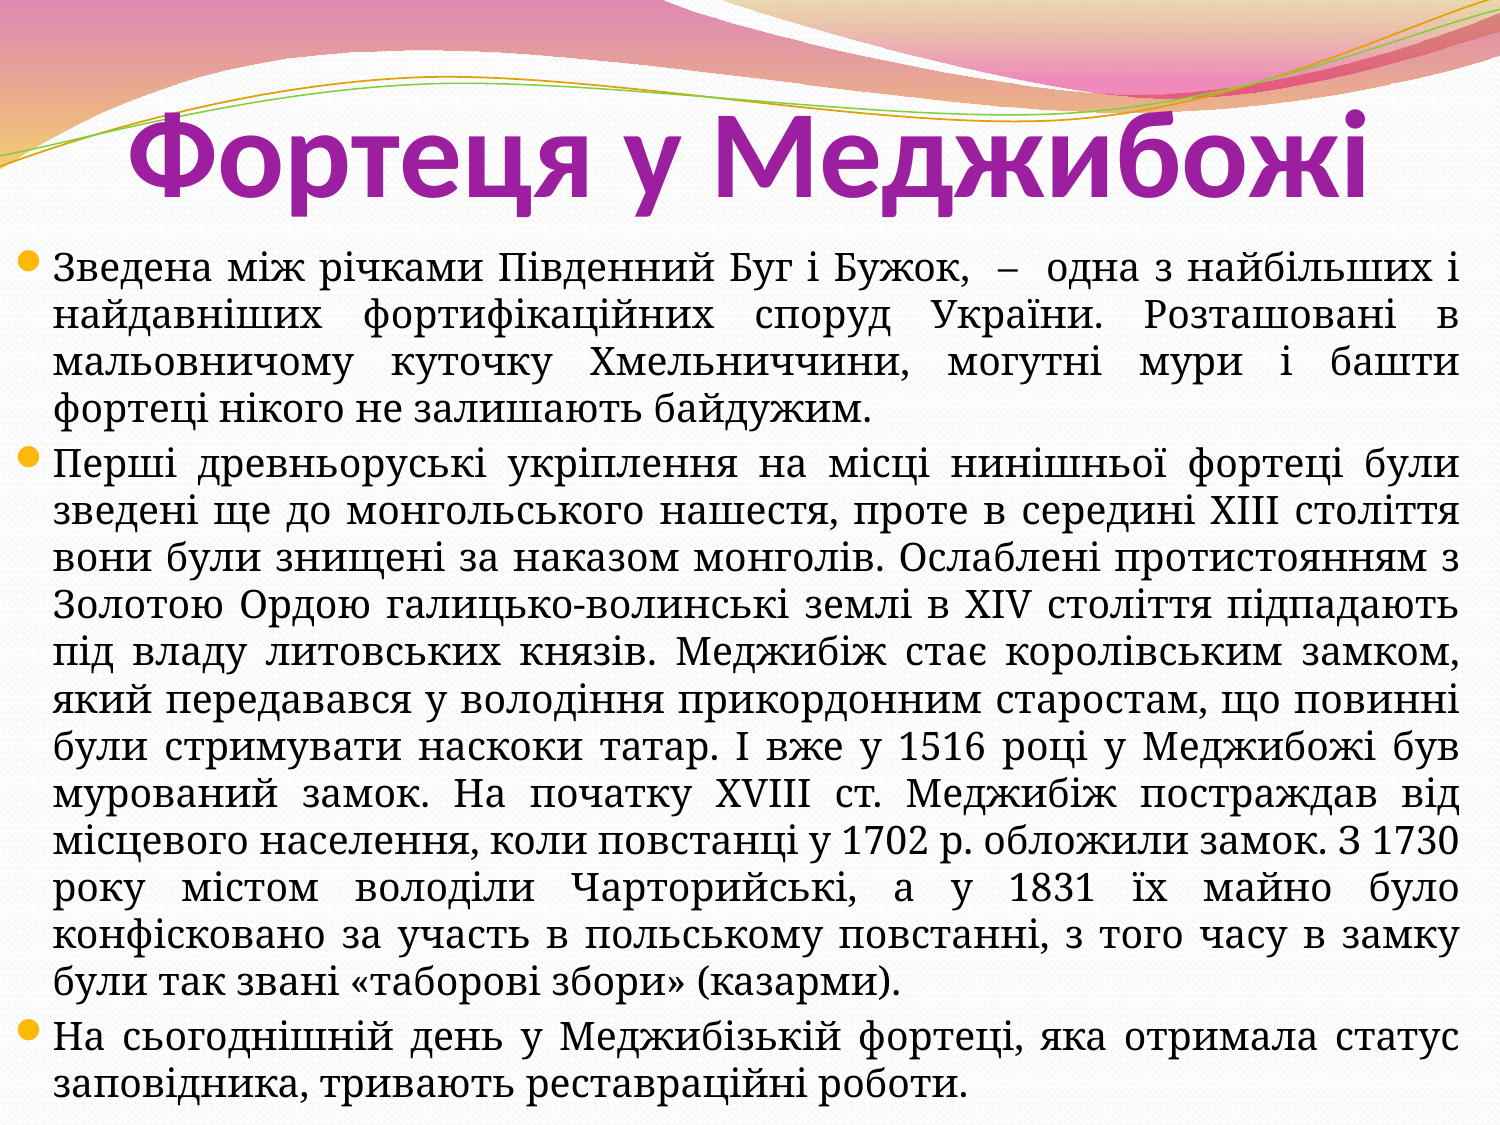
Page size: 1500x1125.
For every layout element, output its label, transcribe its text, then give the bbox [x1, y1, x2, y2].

list Зведена між річками Південний Буг і Бужок, – одна з найбільших і найдавніших фортифікаційних споруд України. Розташовані в мальовничому куточку Хмельниччини, могутні мури і башти фортеці нікого не залишають байдужим. Перші древньоруські укріплення на місці нинішньої фортеці були зведені ще до монгольського нашестя, проте в середині ХІІІ століття вони були знищені за наказом монголів. Ослаблені протистоянням з Золотою Ордою галицько-волинські землі в XIV століття підпадають під владу литовських князів. Меджибіж стає королівським замком, який передавався у володіння прикордонним старостам, що повинні були стримувати наскоки татар. І вже у 1516 році у Меджибожі був мурований замок. На початку ХVІІІ ст. Меджибіж постраждав від місцевого населення, коли повстанці у 1702 р. обложили замок. З 1730 року містом володіли Чарторийські, а у 1831 їх майно було конфісковано за участь в польському повстанні, з того часу в замку були так звані «таборові збори» (казарми). На сьогоднішній день у Меджибізькій фортеці, яка отримала статус заповідника, тривають реставраційні роботи. [0, 234, 1477, 1125]
title Фортеця у Меджибожі [75, 70, 1425, 223]
